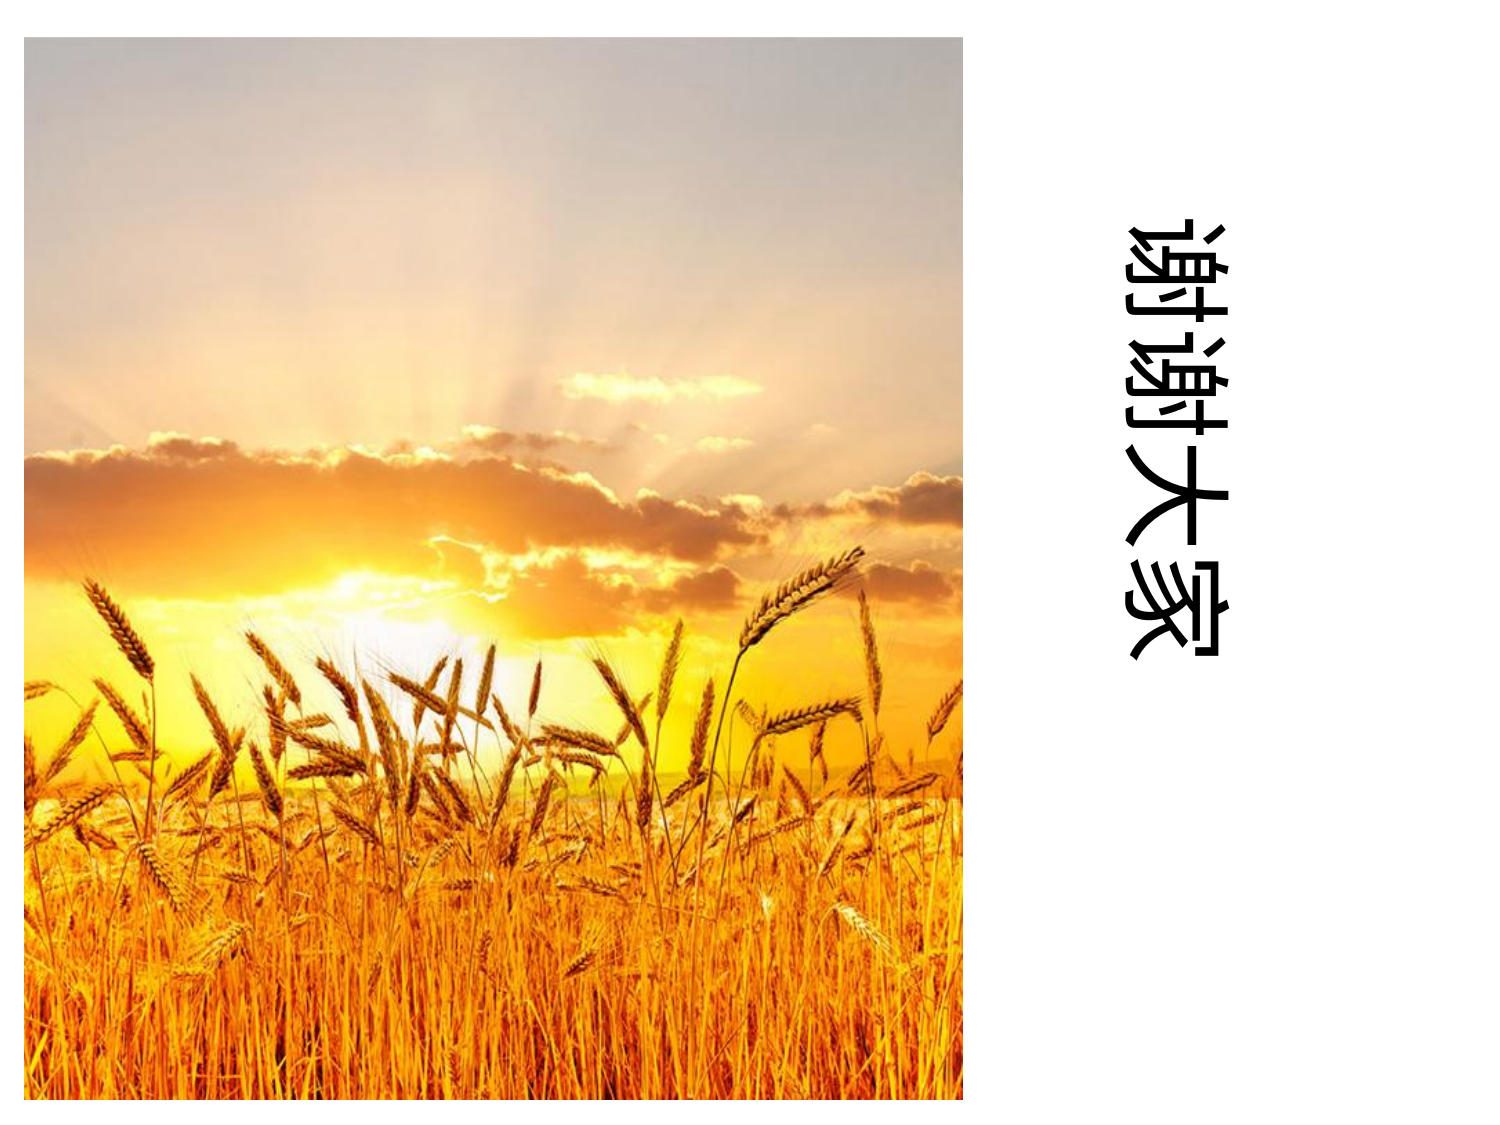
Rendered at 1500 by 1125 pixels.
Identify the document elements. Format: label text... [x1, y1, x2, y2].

picture [24, 37, 963, 1101]
text_box 谢谢大家 [1087, 200, 1255, 838]
